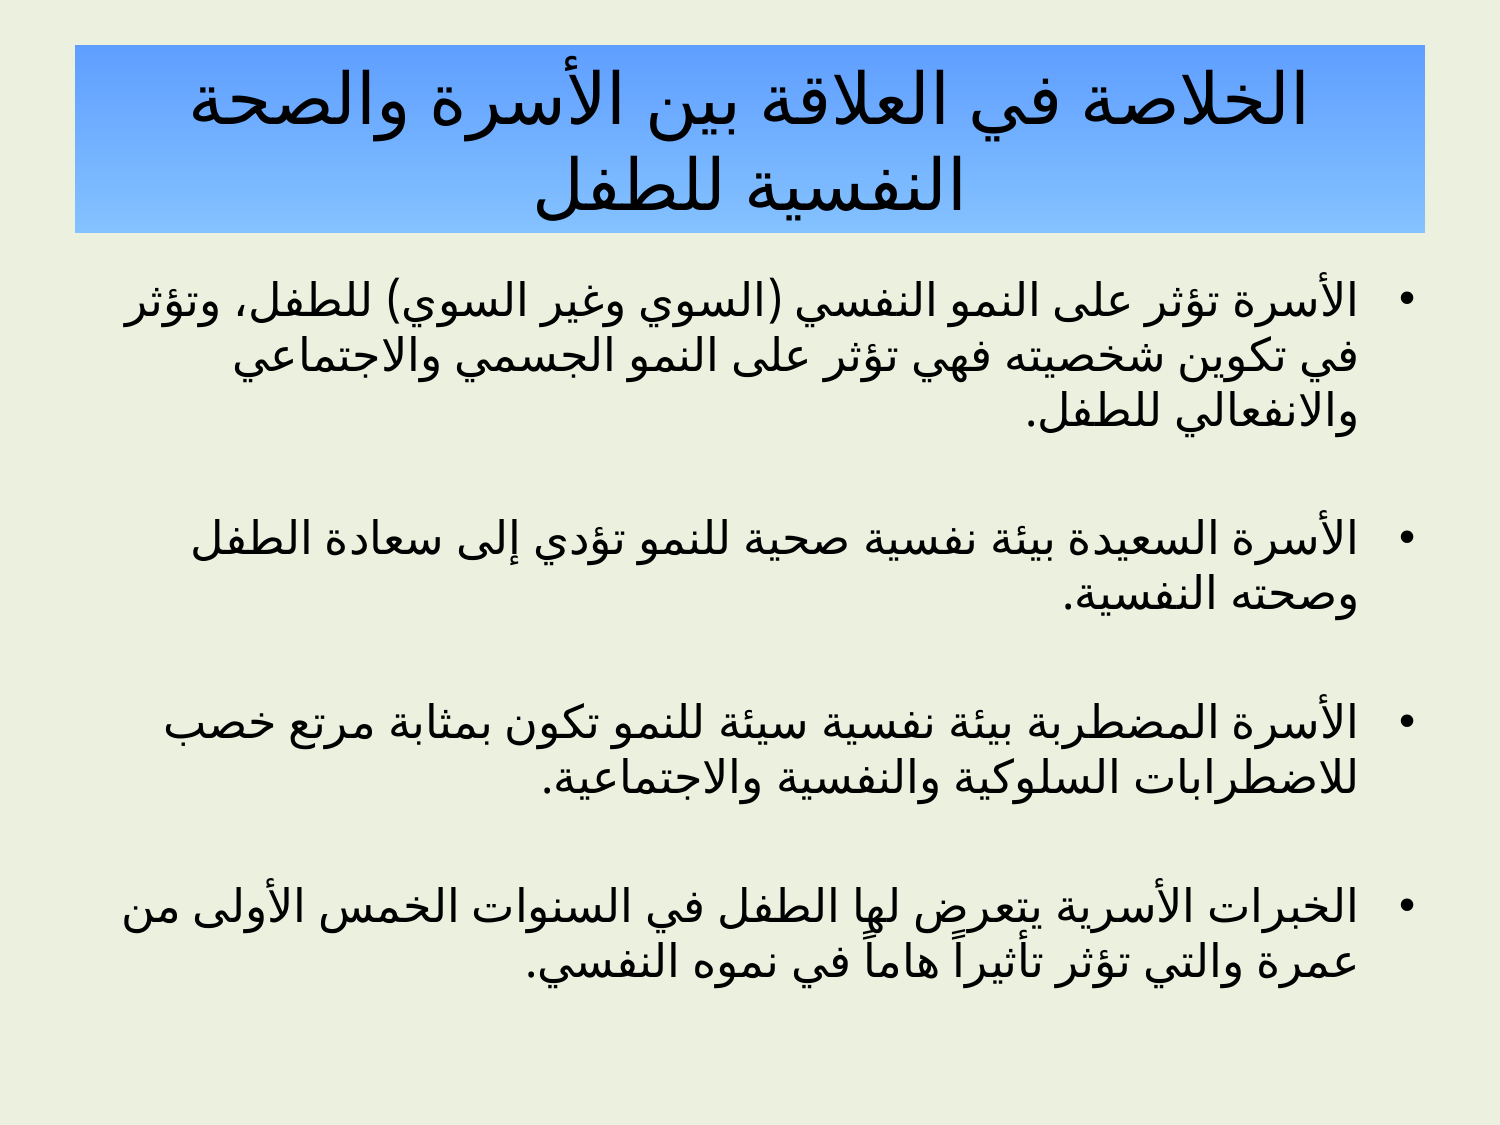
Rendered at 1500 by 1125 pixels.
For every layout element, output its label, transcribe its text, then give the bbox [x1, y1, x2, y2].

list الأسرة تؤثر على النمو النفسي (السوي وغير السوي) للطفل، وتؤثر في تكوين شخصيته فهي تؤثر على النمو الجسمي والاجتماعي والانفعالي للطفل. الأسرة السعيدة بيئة نفسية صحية للنمو تؤدي إلى سعادة الطفل وصحته النفسية. الأسرة المضطربة بيئة نفسية سيئة للنمو تكون بمثابة مرتع خصب للاضطرابات السلوكية والنفسية والاجتماعية. الخبرات الأسرية يتعرض لها الطفل في السنوات الخمس الأولى من عمرة والتي تؤثر تأثيراً هاماً في نموه النفسي. [75, 262, 1425, 1005]
title الخلاصة في العلاقة بين الأسرة والصحة النفسية للطفل [75, 45, 1425, 233]
